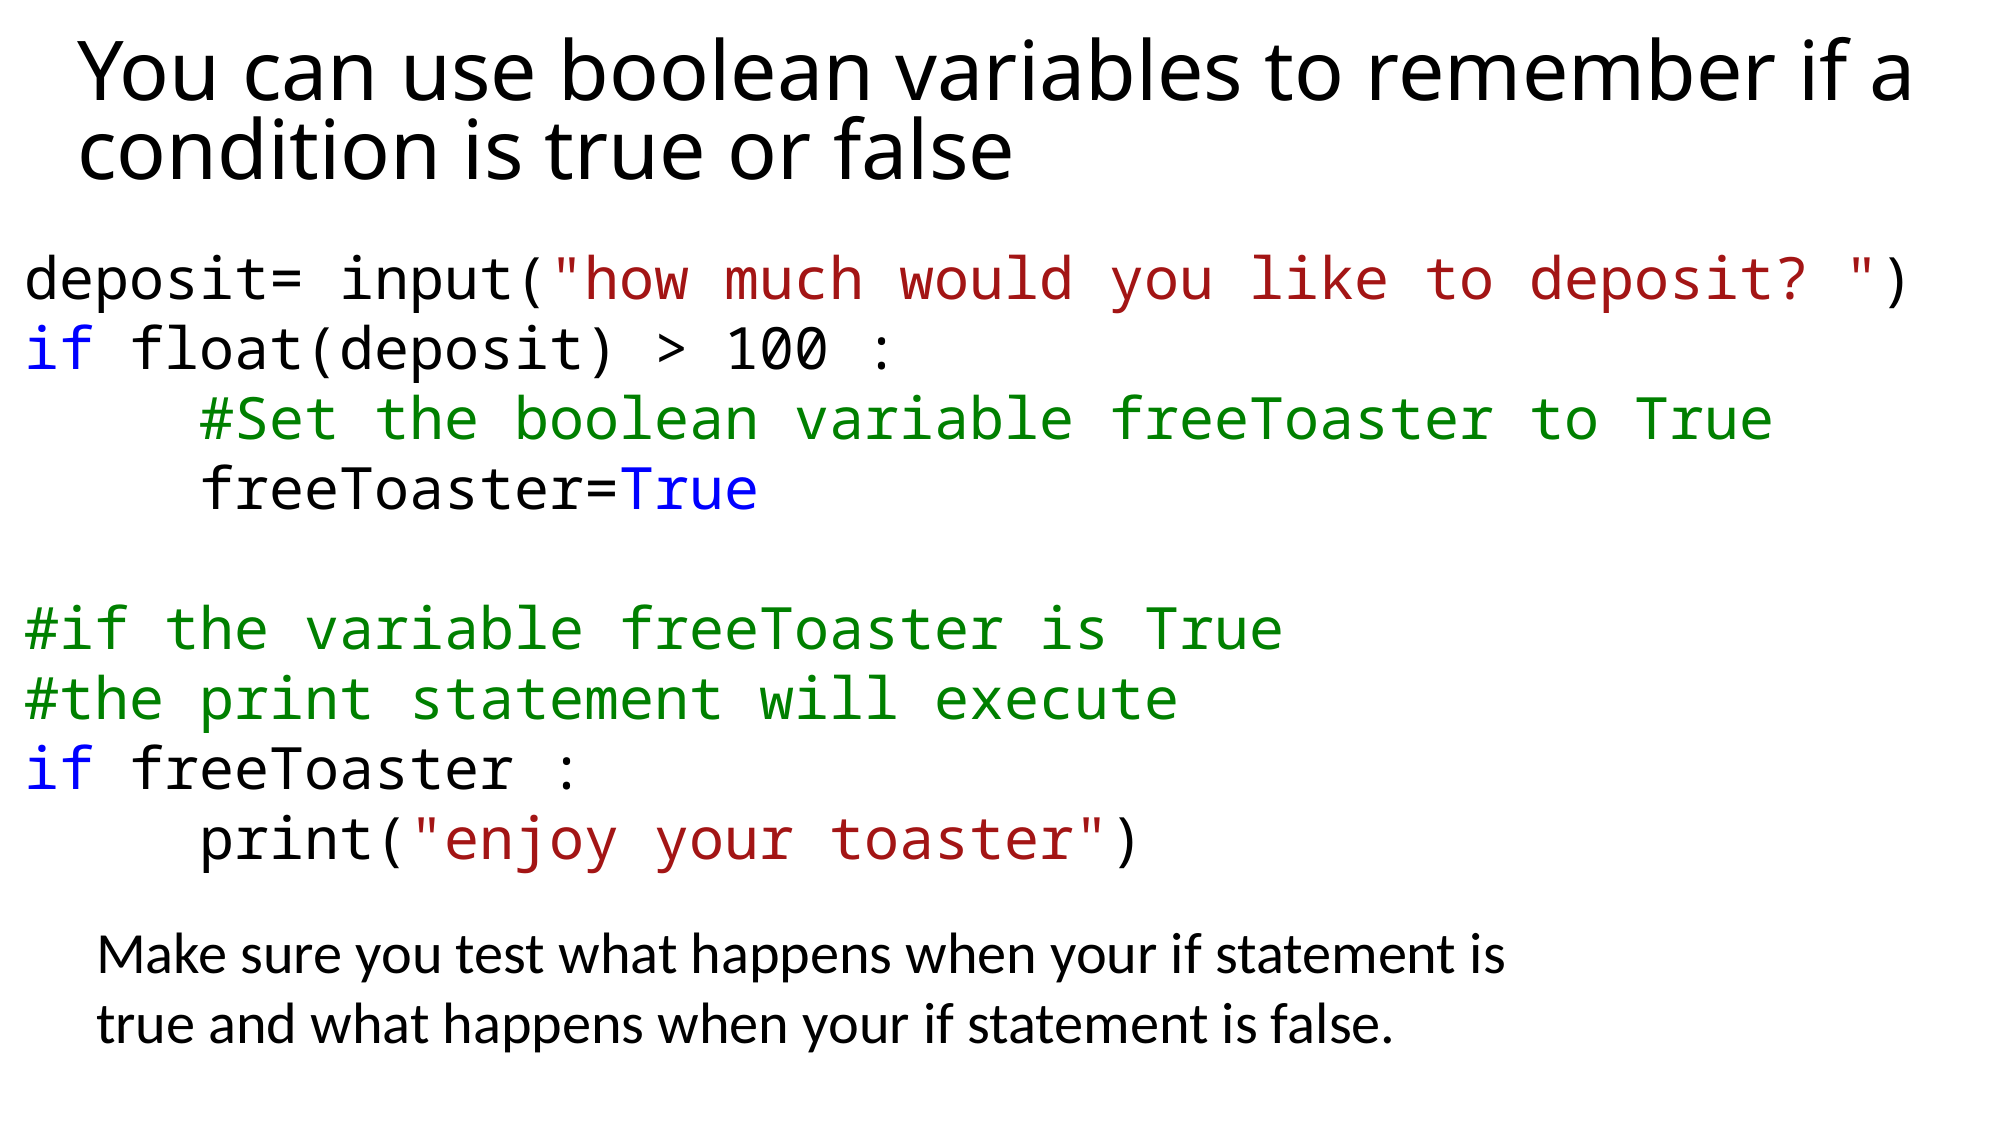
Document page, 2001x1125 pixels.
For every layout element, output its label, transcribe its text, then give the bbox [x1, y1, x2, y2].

title You can use boolean variables to remember if a condition is true or false [62, 29, 1953, 205]
text_box deposit= input("how much would you like to deposit? ") if float(deposit) > 100 : #Set the boolean variable freeToaster to True freeToaster=True #if the variable freeToaster is True #the print statement will execute if freeToaster : print("enjoy your toaster") [9, 233, 1930, 879]
text_box Make sure you test what happens when your if statement is true and what happens when your if statement is false. [81, 908, 1552, 1063]
